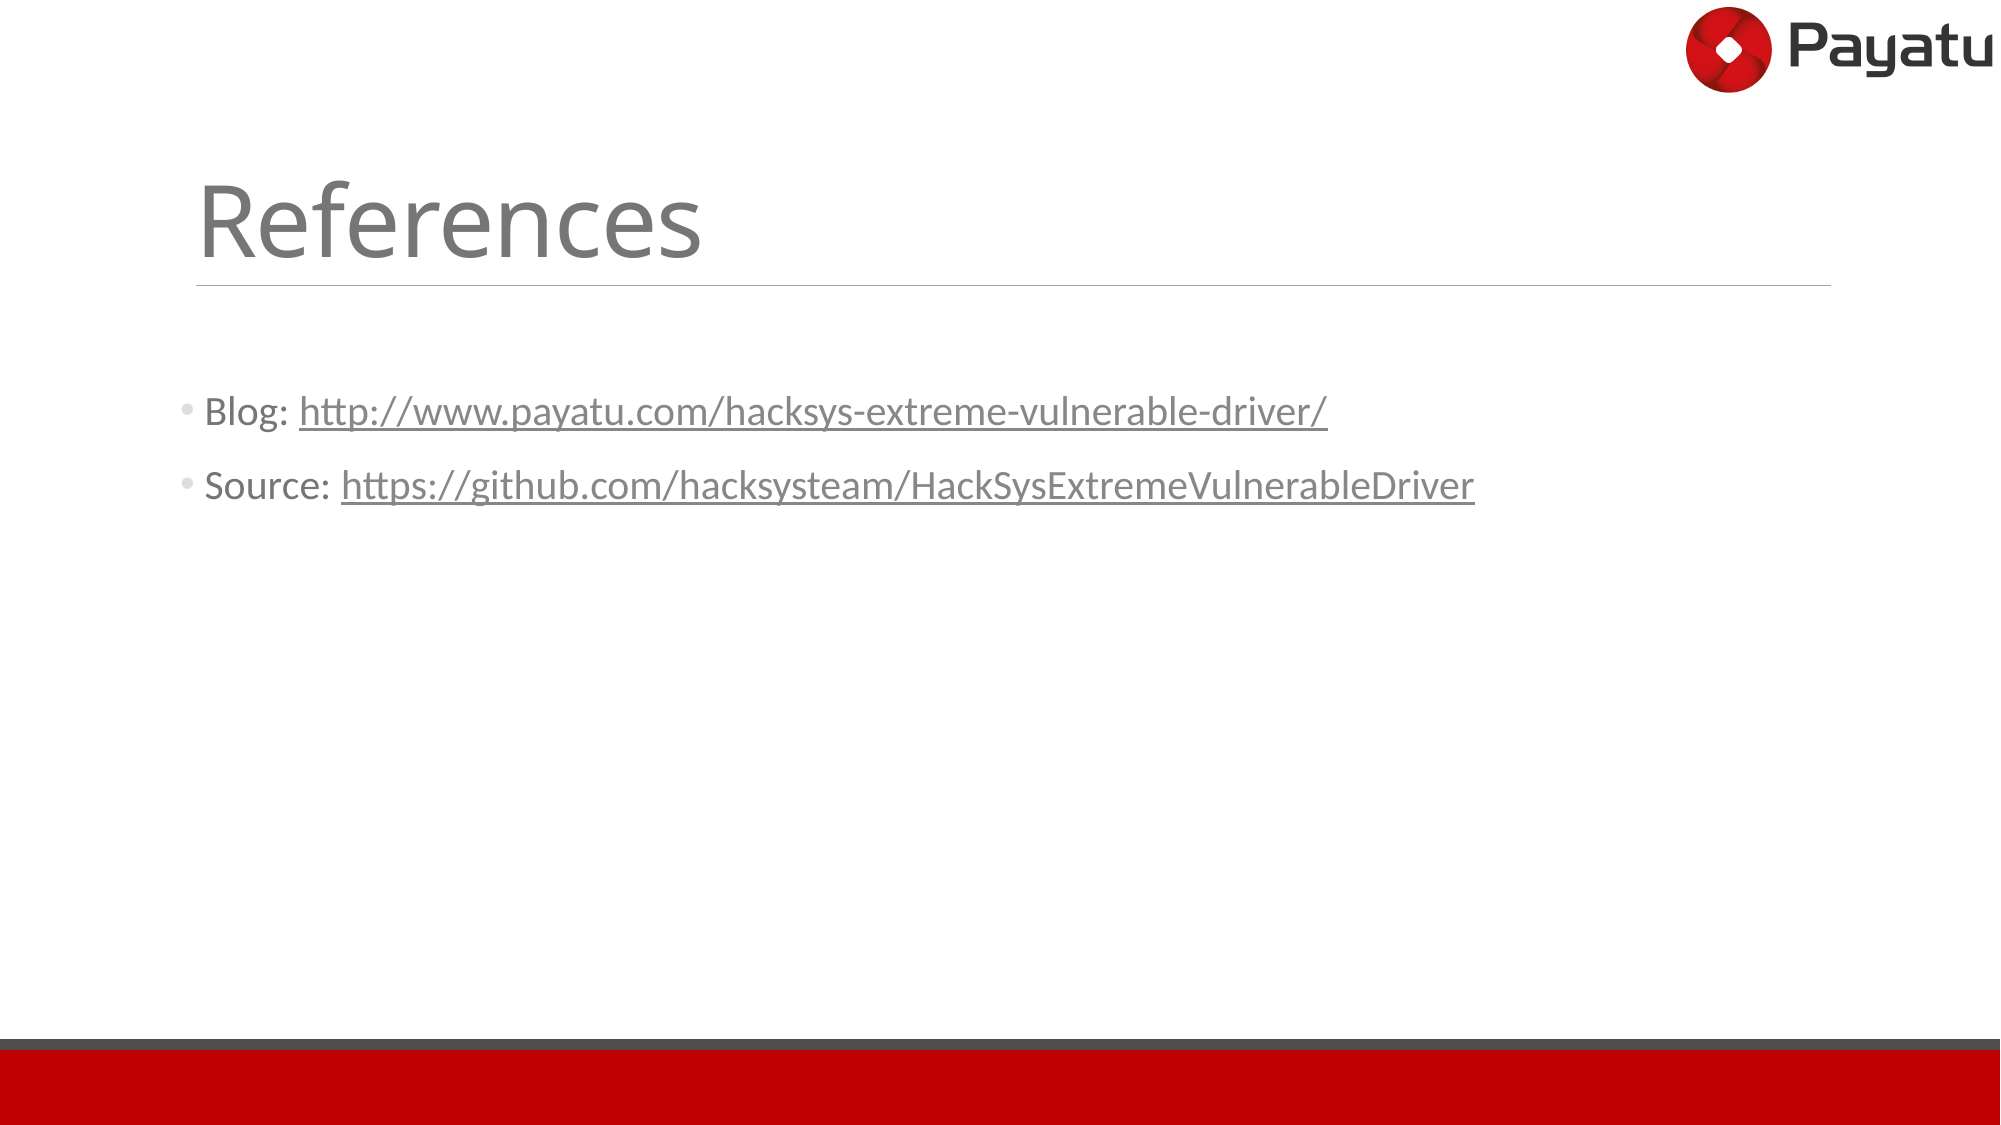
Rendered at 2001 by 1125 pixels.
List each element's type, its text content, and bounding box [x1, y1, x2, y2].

title References [180, 47, 1830, 285]
list Blog: http://www.payatu.com/hacksys-extreme-vulnerable-driver/ Source: https://github.com/hacksysteam/HackSysExtremeVulnerableDriver [180, 302, 1830, 963]
picture [1683, 4, 1995, 95]
